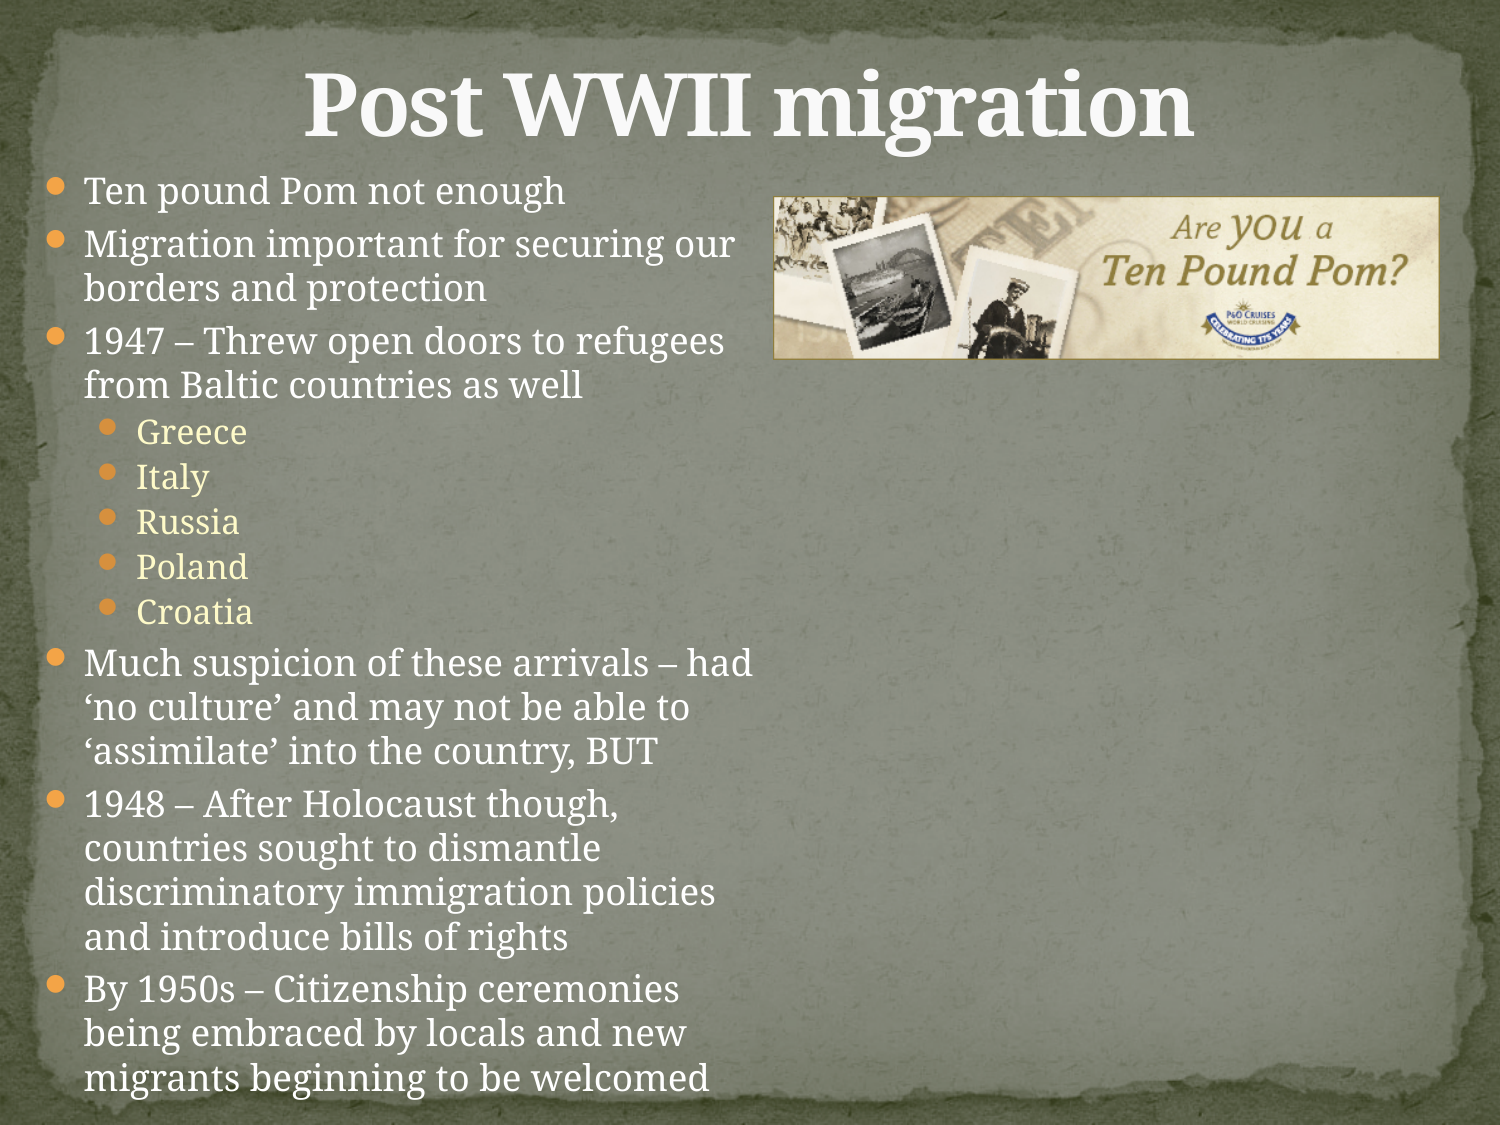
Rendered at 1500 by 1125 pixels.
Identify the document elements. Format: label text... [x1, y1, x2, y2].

title Post WWII migration [74, 24, 1425, 161]
list Ten pound Pom not enough Migration important for securing our borders and protection 1947 – Threw open doors to refugees from Baltic countries as well Greece Italy Russia Poland Croatia Much suspicion of these arrivals – had ‘no culture’ and may not be able to ‘assimilate’ into the country, BUT 1948 – After Holocaust though, countries sought to dismantle discriminatory immigration policies and introduce bills of rights By 1950s – Citizenship ceremonies being embraced by locals and new migrants beginning to be welcomed [29, 160, 774, 1106]
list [776, 199, 1438, 358]
